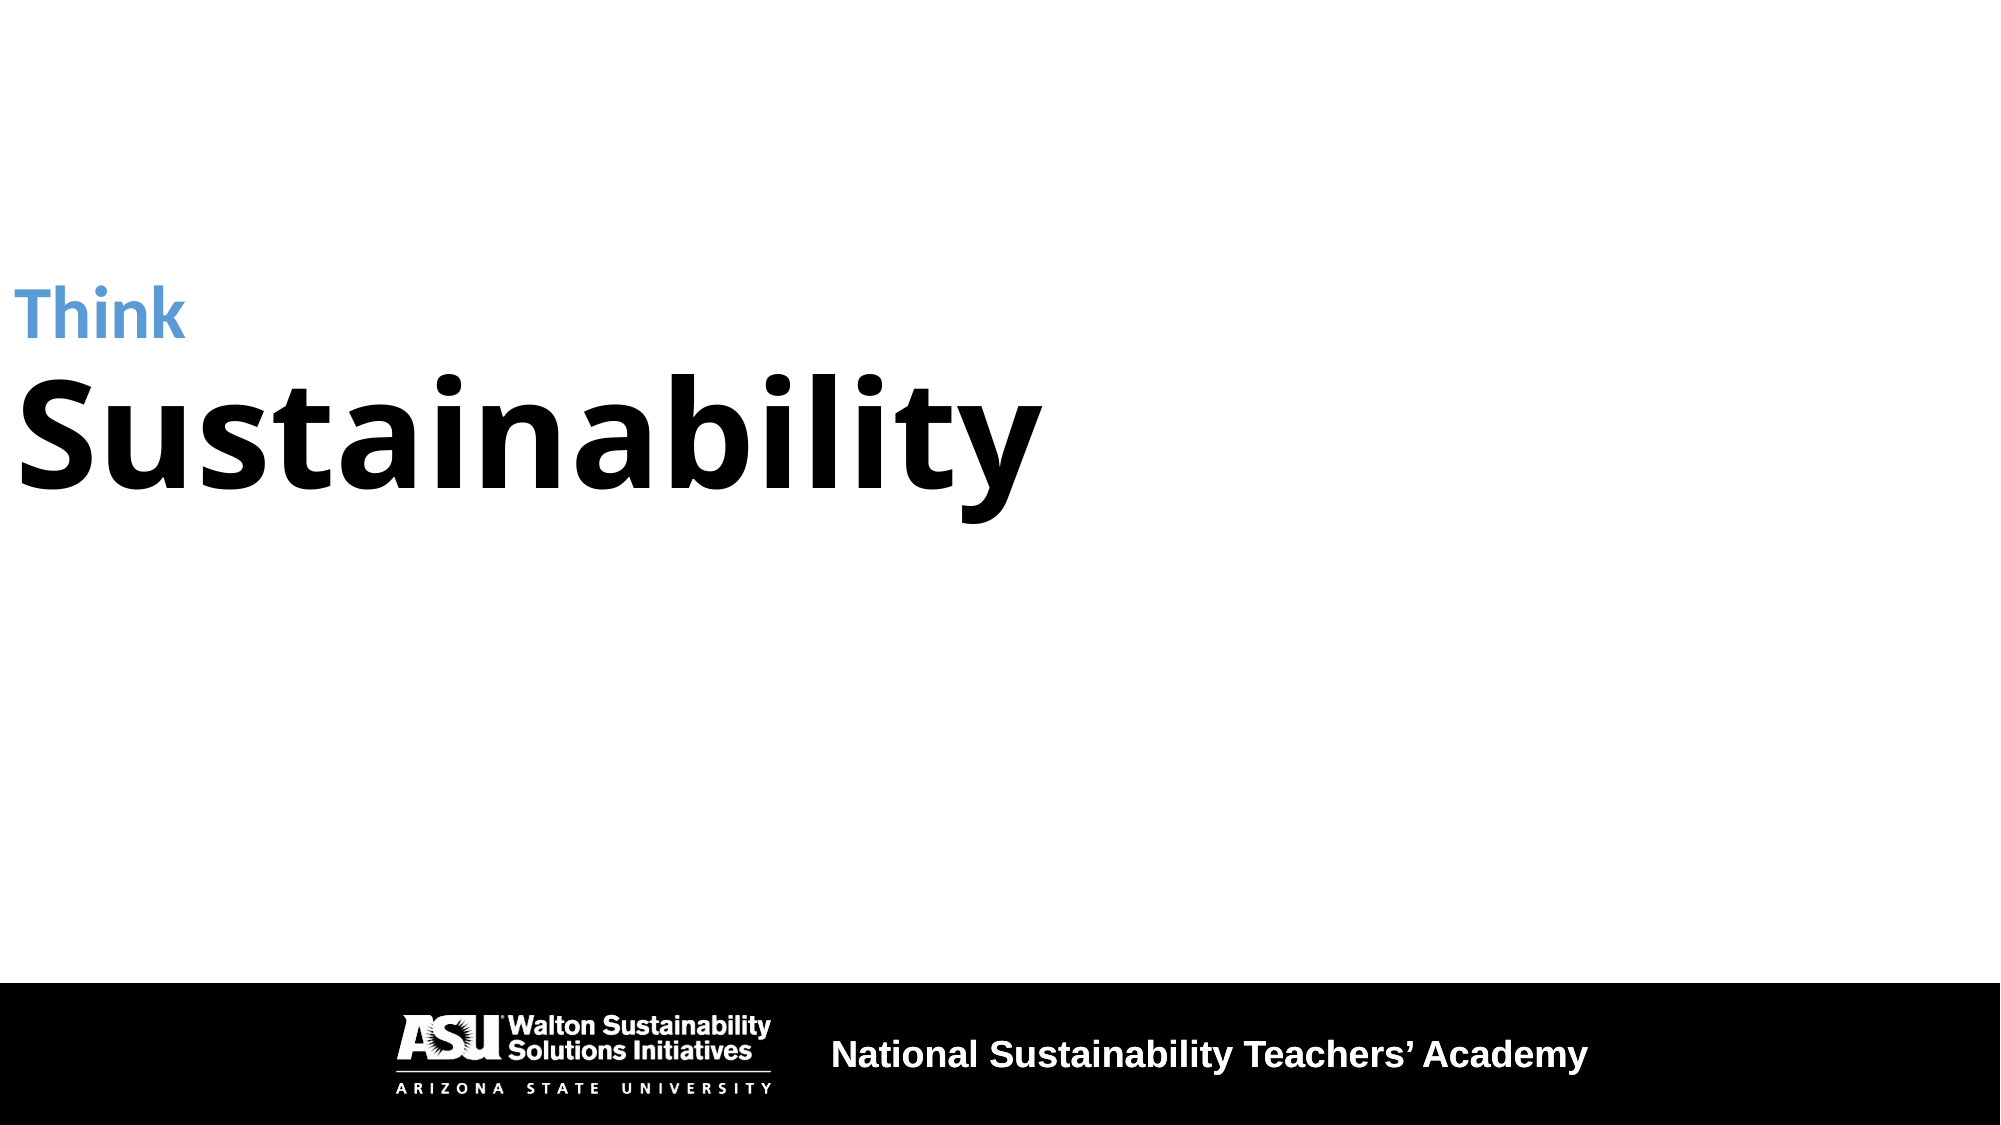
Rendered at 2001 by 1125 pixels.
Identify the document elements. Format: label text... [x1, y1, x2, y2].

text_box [396, 1014, 1604, 1094]
title Sustainability [0, 367, 2000, 529]
text_box Think [0, 256, 748, 362]
